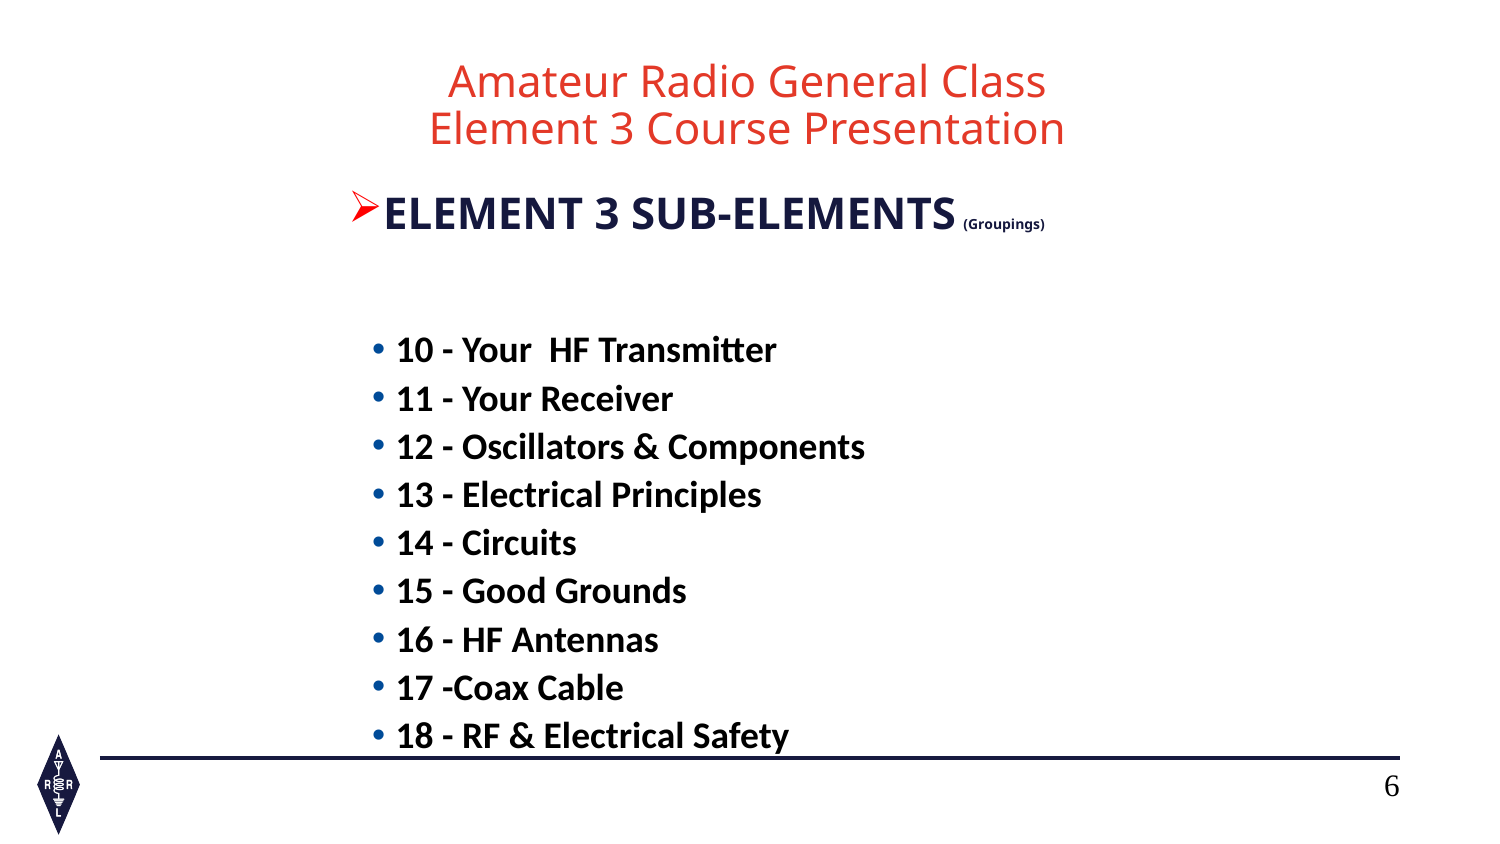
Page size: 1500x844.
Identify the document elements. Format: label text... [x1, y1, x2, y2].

list ELEMENT 3 SUB-ELEMENTS (Groupings) 10 - Your HF Transmitter 11 - Your Receiver 12 - Oscillators & Components 13 - Electrical Principles 14 - Circuits 15 - Good Grounds 16 - HF Antennas 17 -Coax Cable 18 - RF & Electrical Safety [348, 185, 1273, 781]
title Amateur Radio General Class Element 3 Course Presentation [216, 53, 1280, 161]
picture [37, 734, 80, 835]
slide_number 6 [1302, 761, 1400, 807]
